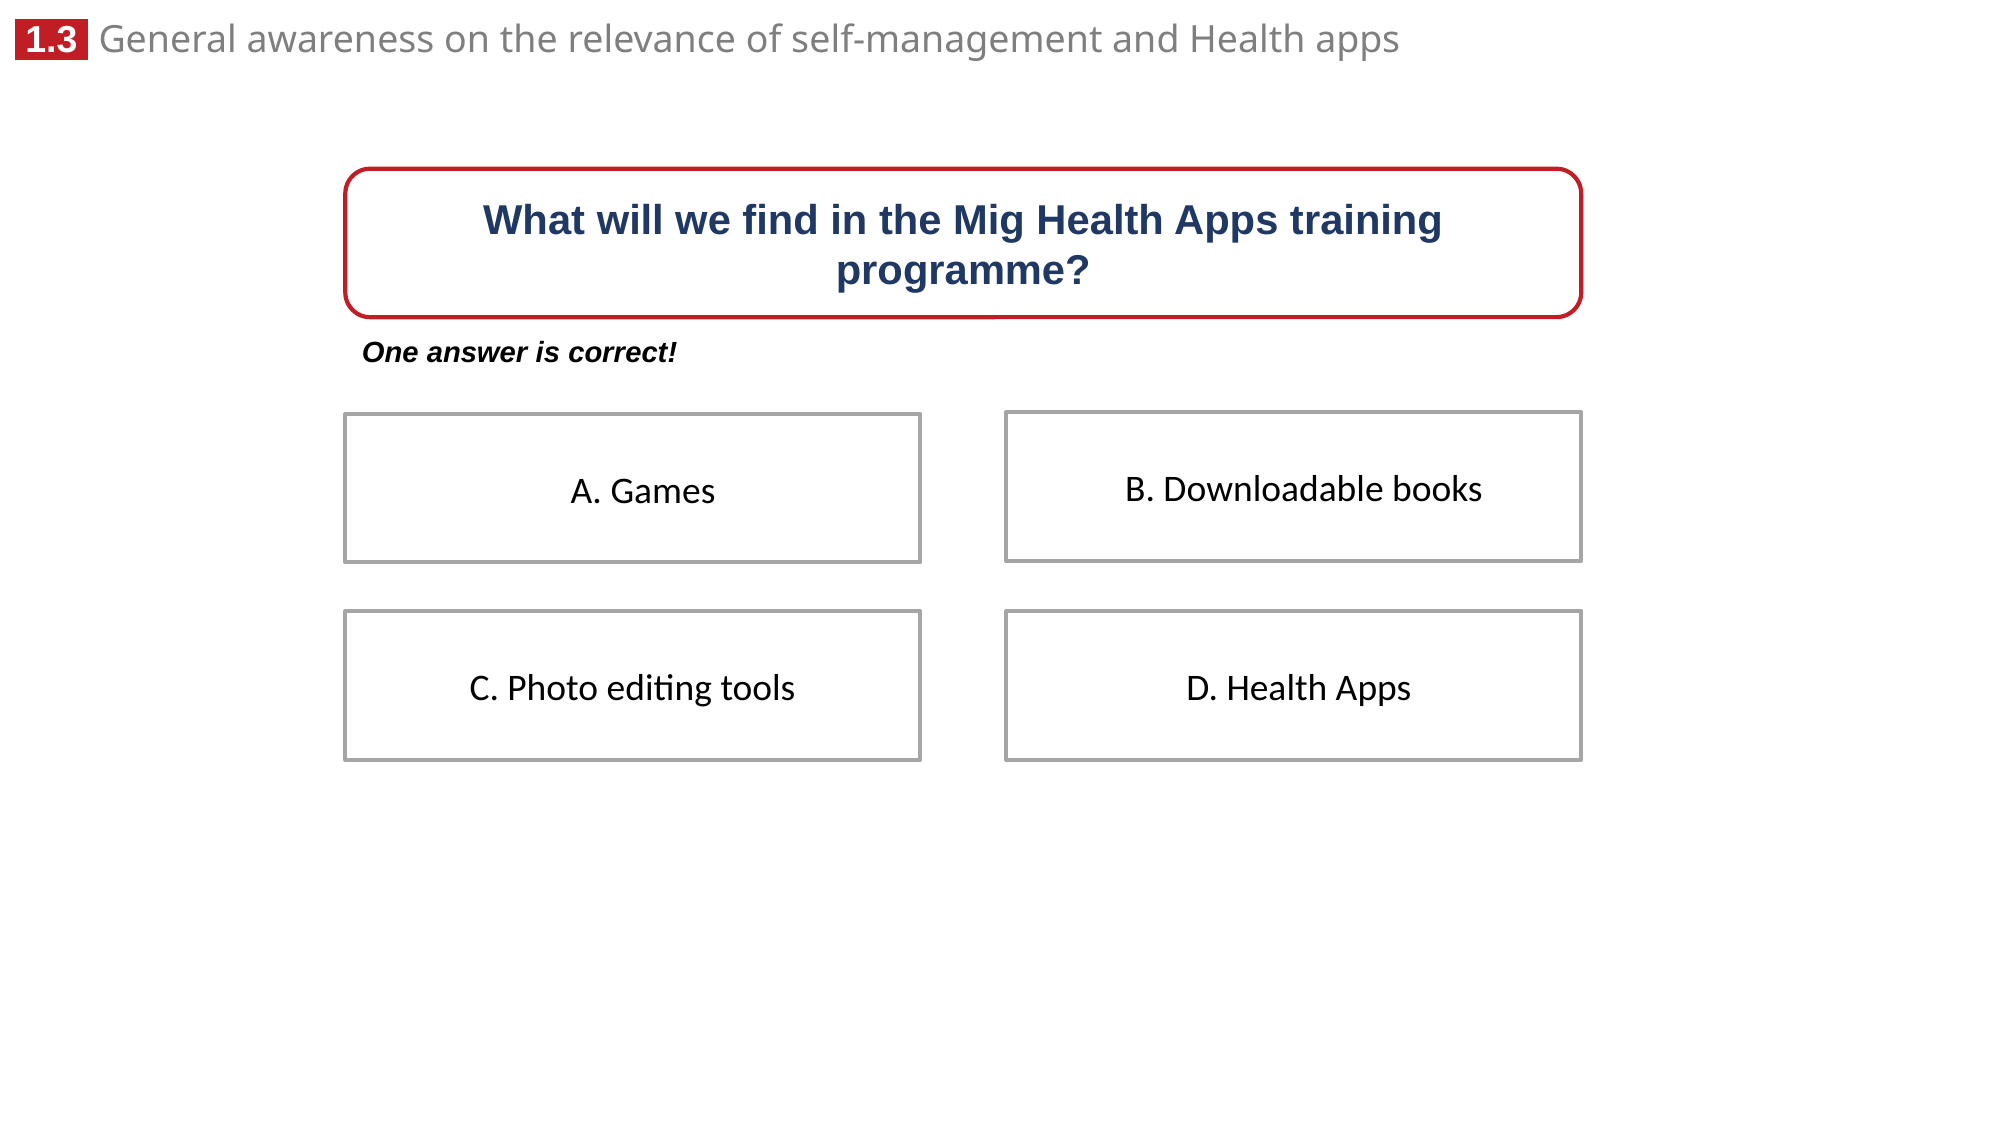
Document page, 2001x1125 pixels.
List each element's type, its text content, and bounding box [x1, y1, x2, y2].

text_box B. Downloadable books [1004, 410, 1583, 563]
text_box D. Health Apps [1004, 609, 1583, 762]
text_box What will we find in the Mig Health Apps training programme? [343, 166, 1584, 320]
text_box C. Photo editing tools [343, 609, 922, 762]
text_box One answer is correct! [347, 325, 693, 376]
text_box A. Games [343, 412, 922, 564]
